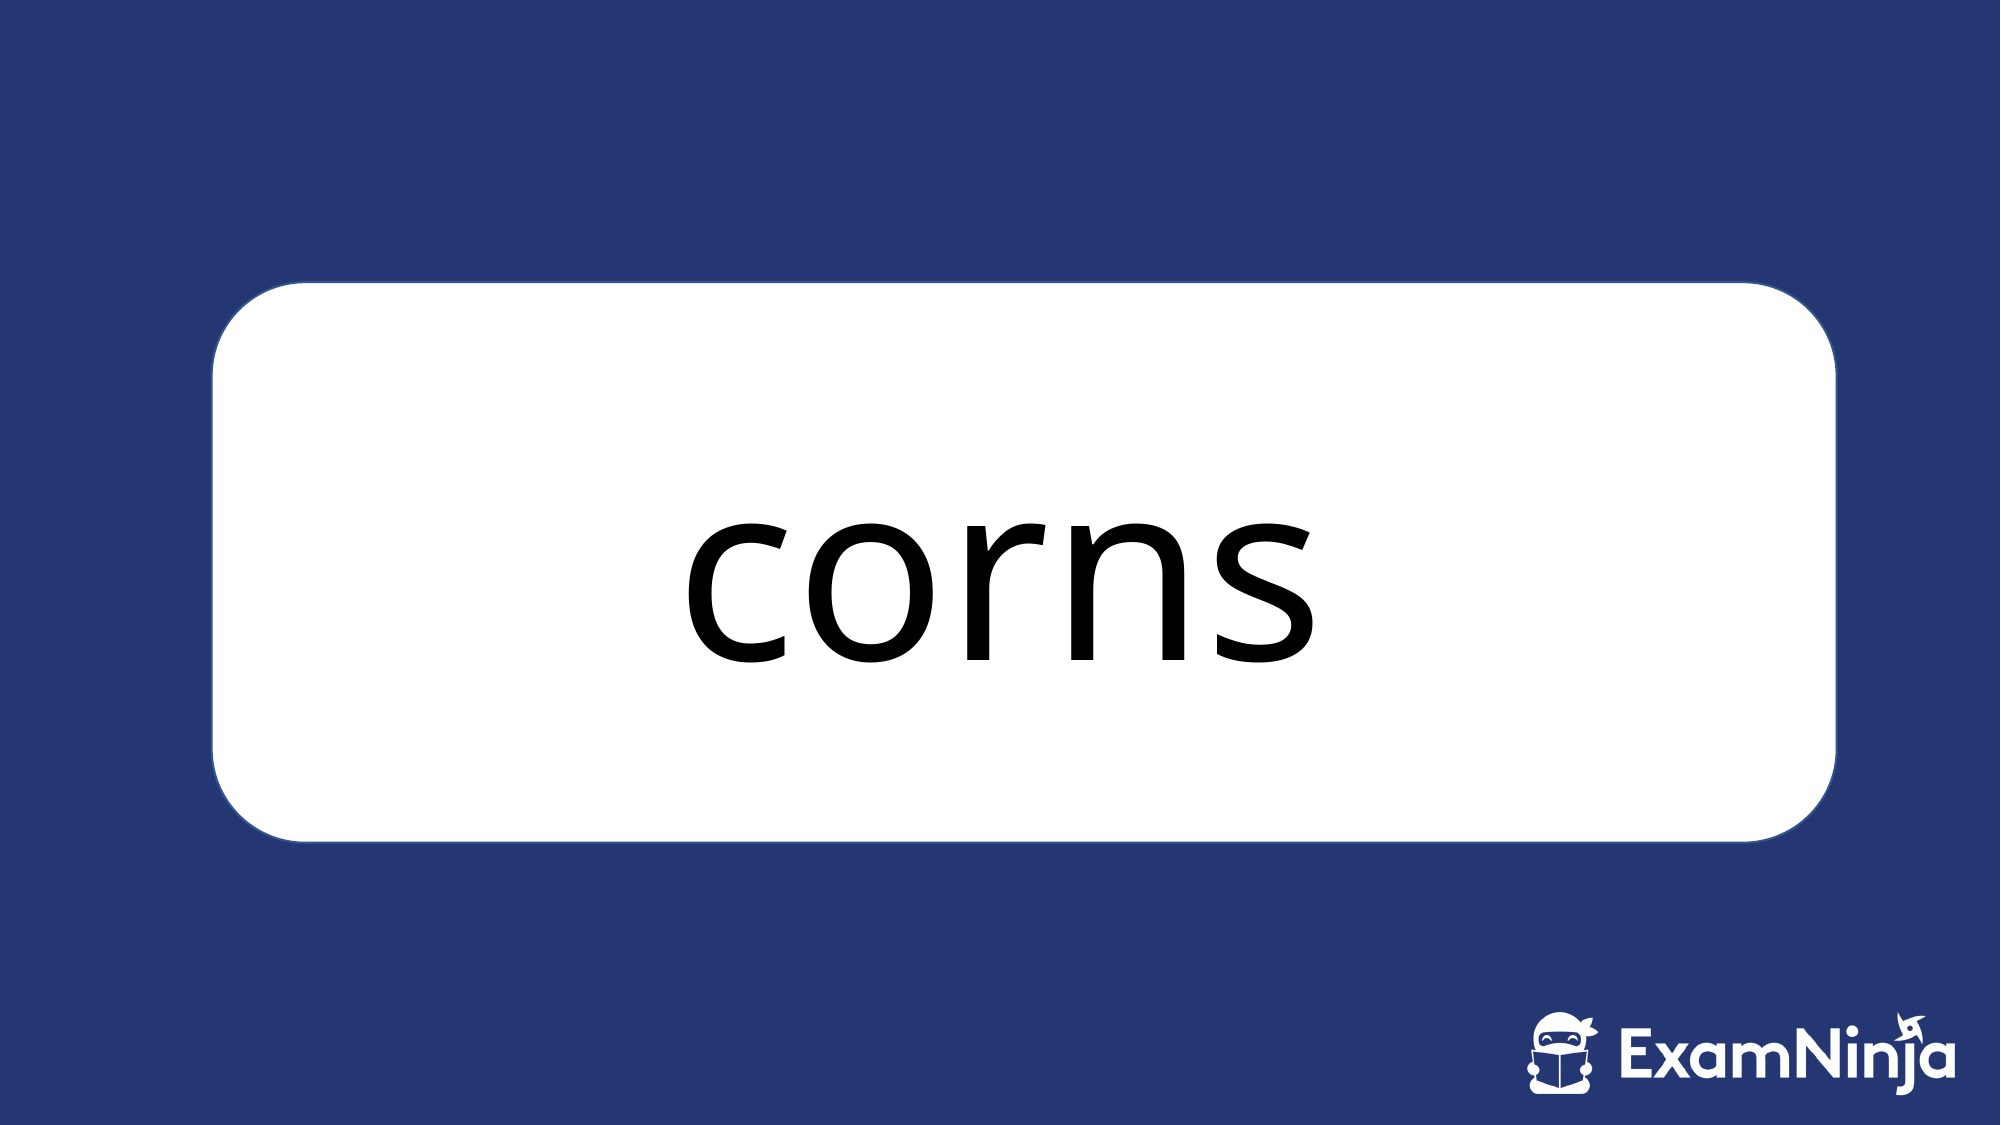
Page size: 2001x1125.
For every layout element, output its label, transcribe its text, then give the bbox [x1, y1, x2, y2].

text_box [210, 281, 1838, 403]
picture [1501, 1003, 1979, 1102]
text_box corns [143, 403, 1857, 719]
text_box [210, 719, 1838, 844]
